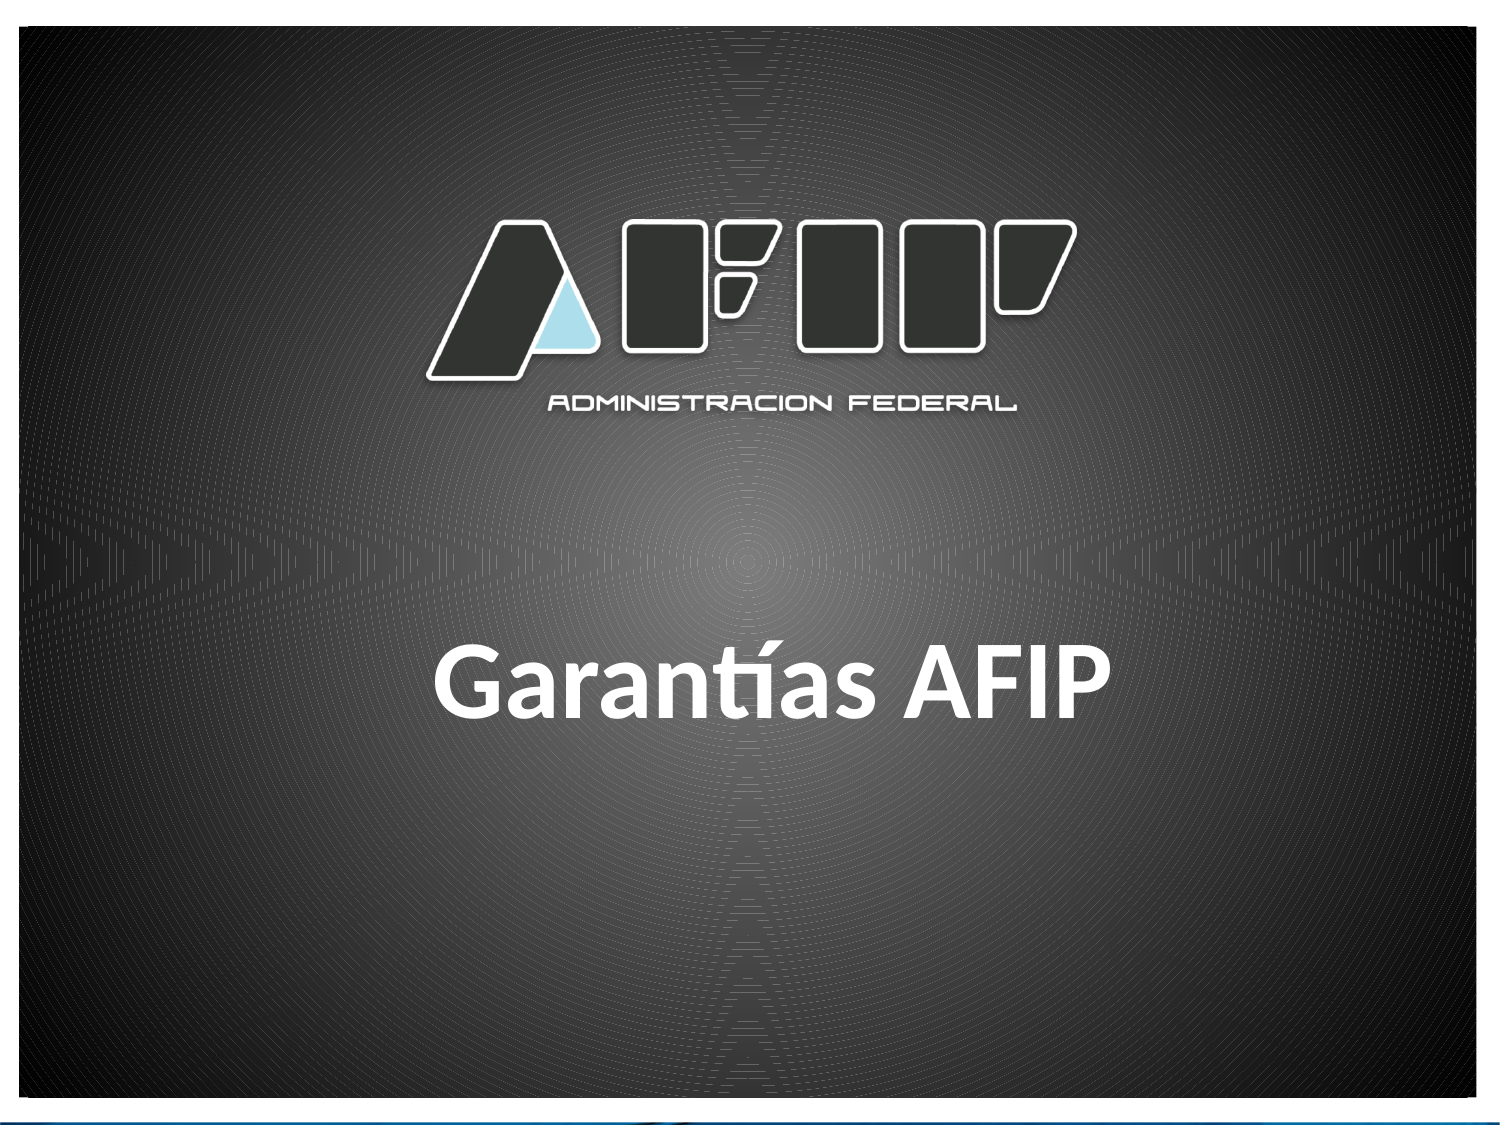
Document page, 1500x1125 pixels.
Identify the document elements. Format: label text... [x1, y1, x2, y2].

text_box Garantías AFIP [159, 598, 1388, 749]
picture [426, 219, 1077, 411]
text_box [0, 0, 1500, 1124]
text_box [17, 25, 1479, 1099]
